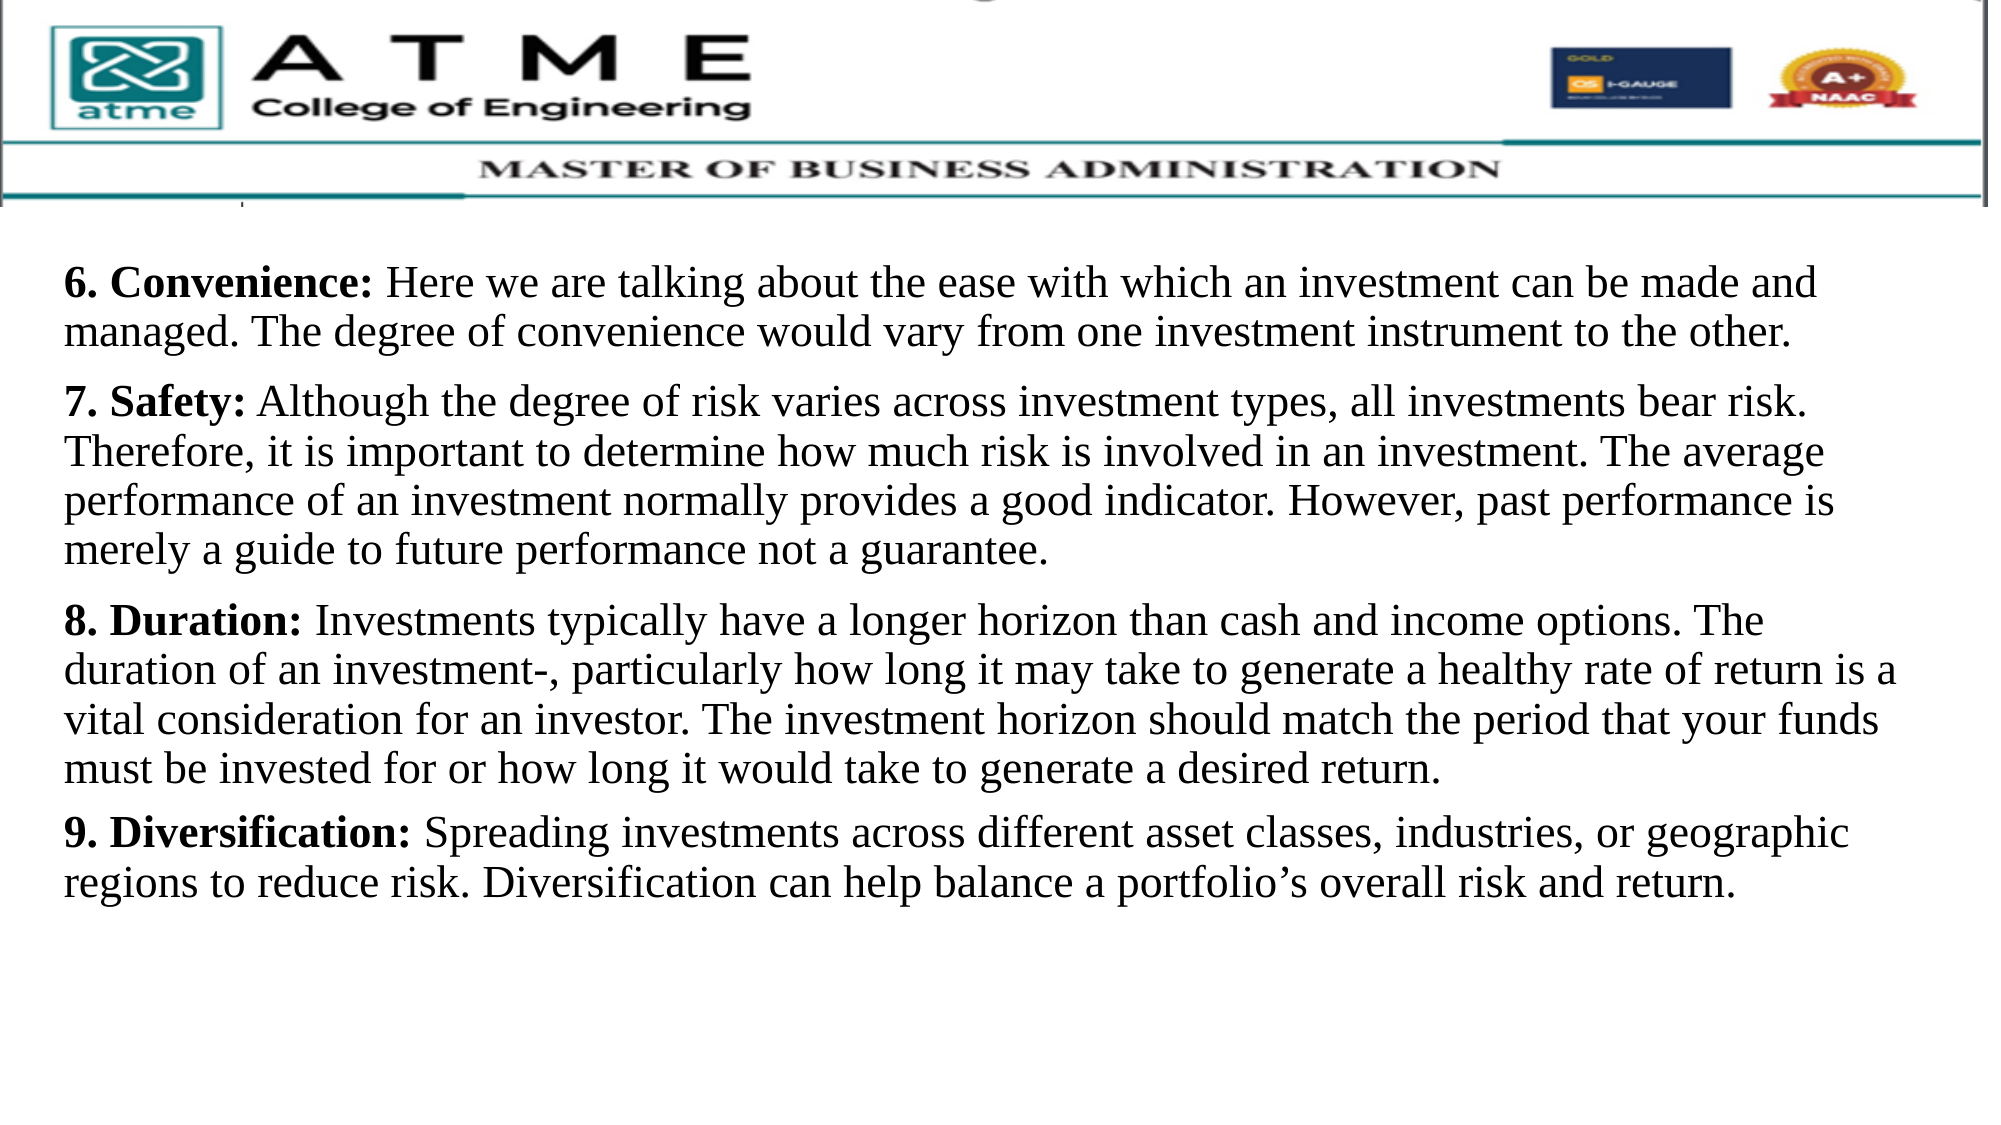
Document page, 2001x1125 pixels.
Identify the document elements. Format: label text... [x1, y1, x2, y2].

list 6. Convenience: Here we are talking about the ease with which an investment can be made and managed. The degree of convenience would vary from one investment instrument to the other. 7. Safety: Although the degree of risk varies across investment types, all investments bear risk. Therefore, it is important to determine how much risk is involved in an investment. The average performance of an investment normally provides a good indicator. However, past performance is merely a guide to future performance not a guarantee. 8. Duration: Investments typically have a longer horizon than cash and income options. The duration of an investment-, particularly how long it may take to generate a healthy rate of return is a vital consideration for an investor. The investment horizon should match the period that your funds must be invested for or how long it would take to generate a desired return. 9. Diversification: Spreading investments across different asset classes, industries, or geographic regions to reduce risk. Diversification can help balance a portfolio’s overall risk and return. [48, 249, 1915, 1014]
picture [0, 0, 1988, 207]
